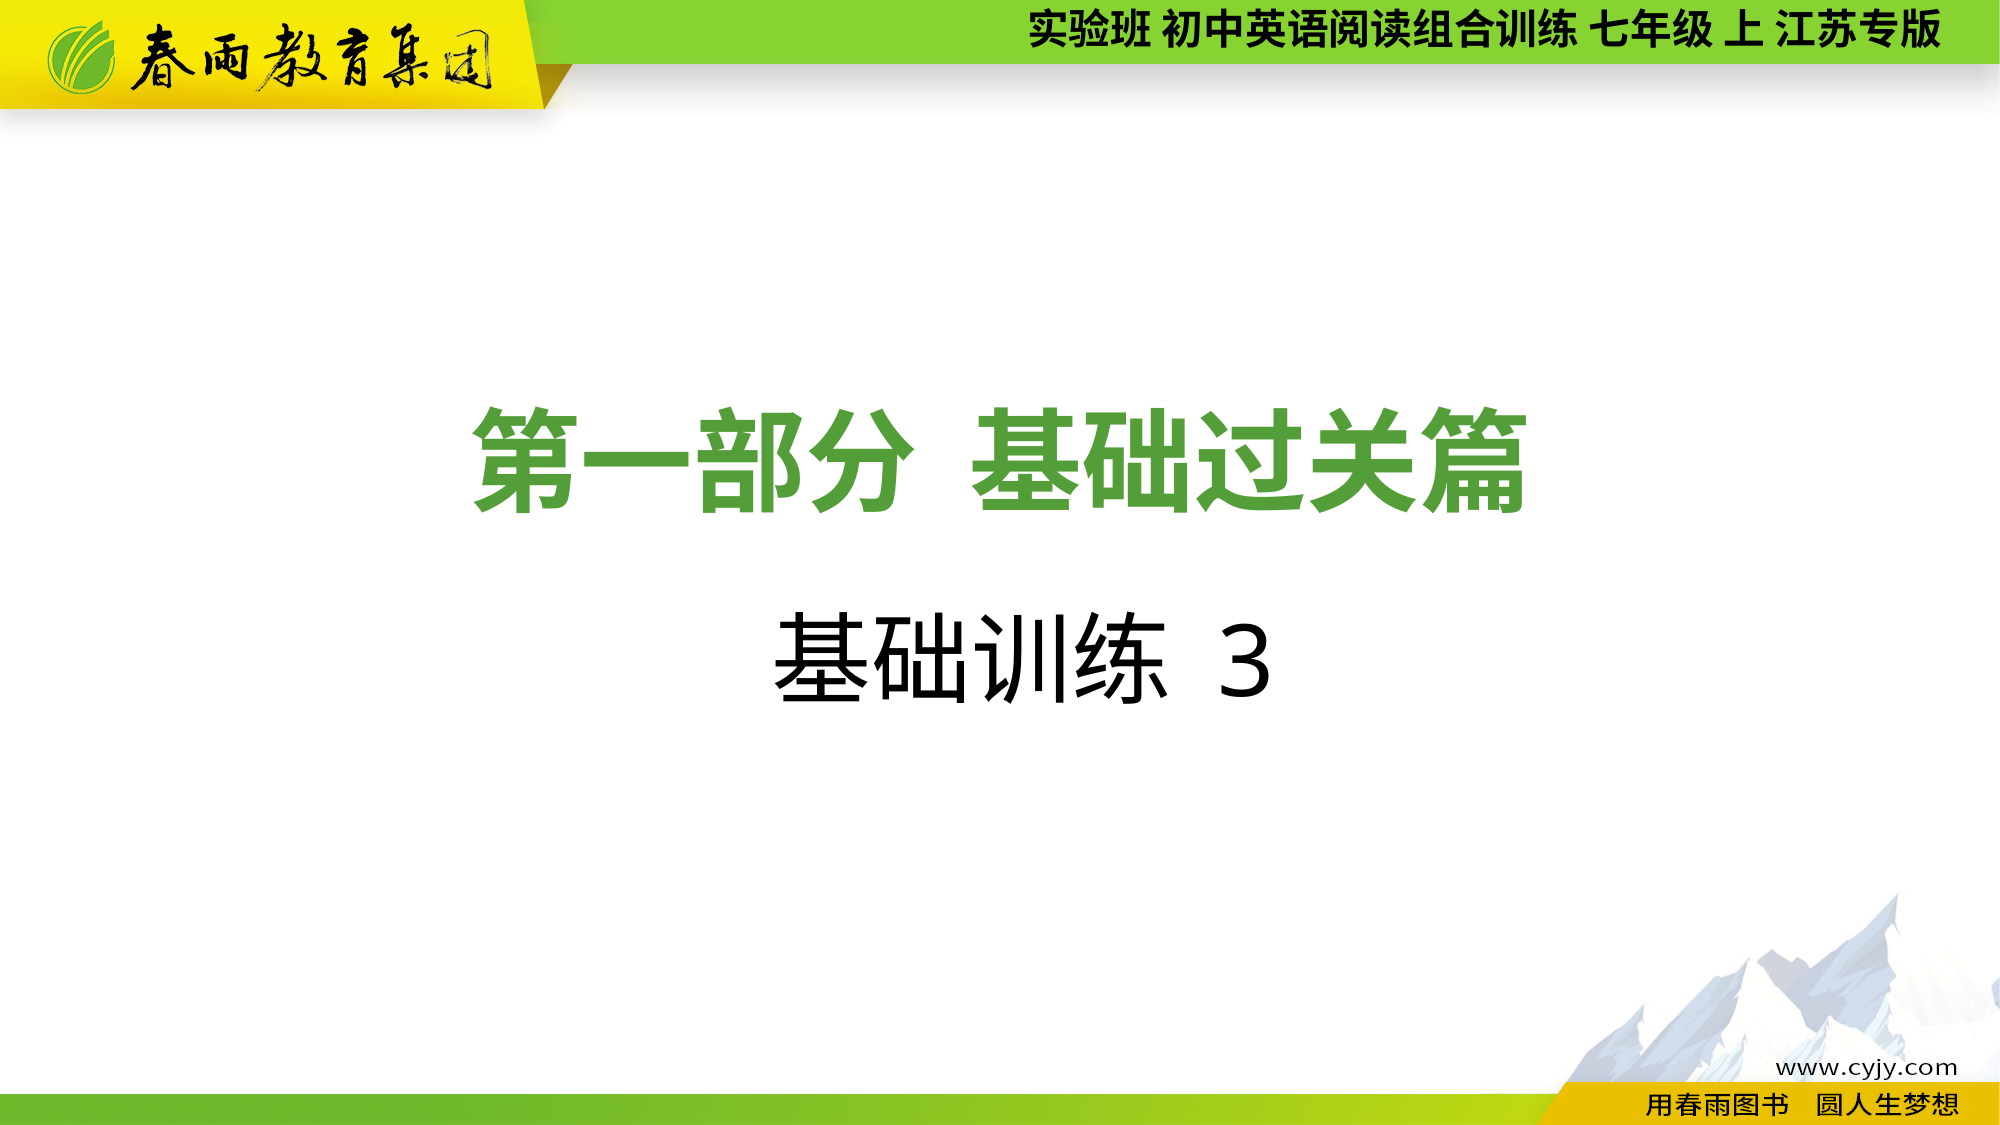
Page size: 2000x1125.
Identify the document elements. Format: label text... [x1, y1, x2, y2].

picture [0, 0, 2000, 1125]
text_box 第一部分 基础过关篇 [54, 316, 1946, 528]
text_box 基础训练 3 [54, 528, 1946, 724]
